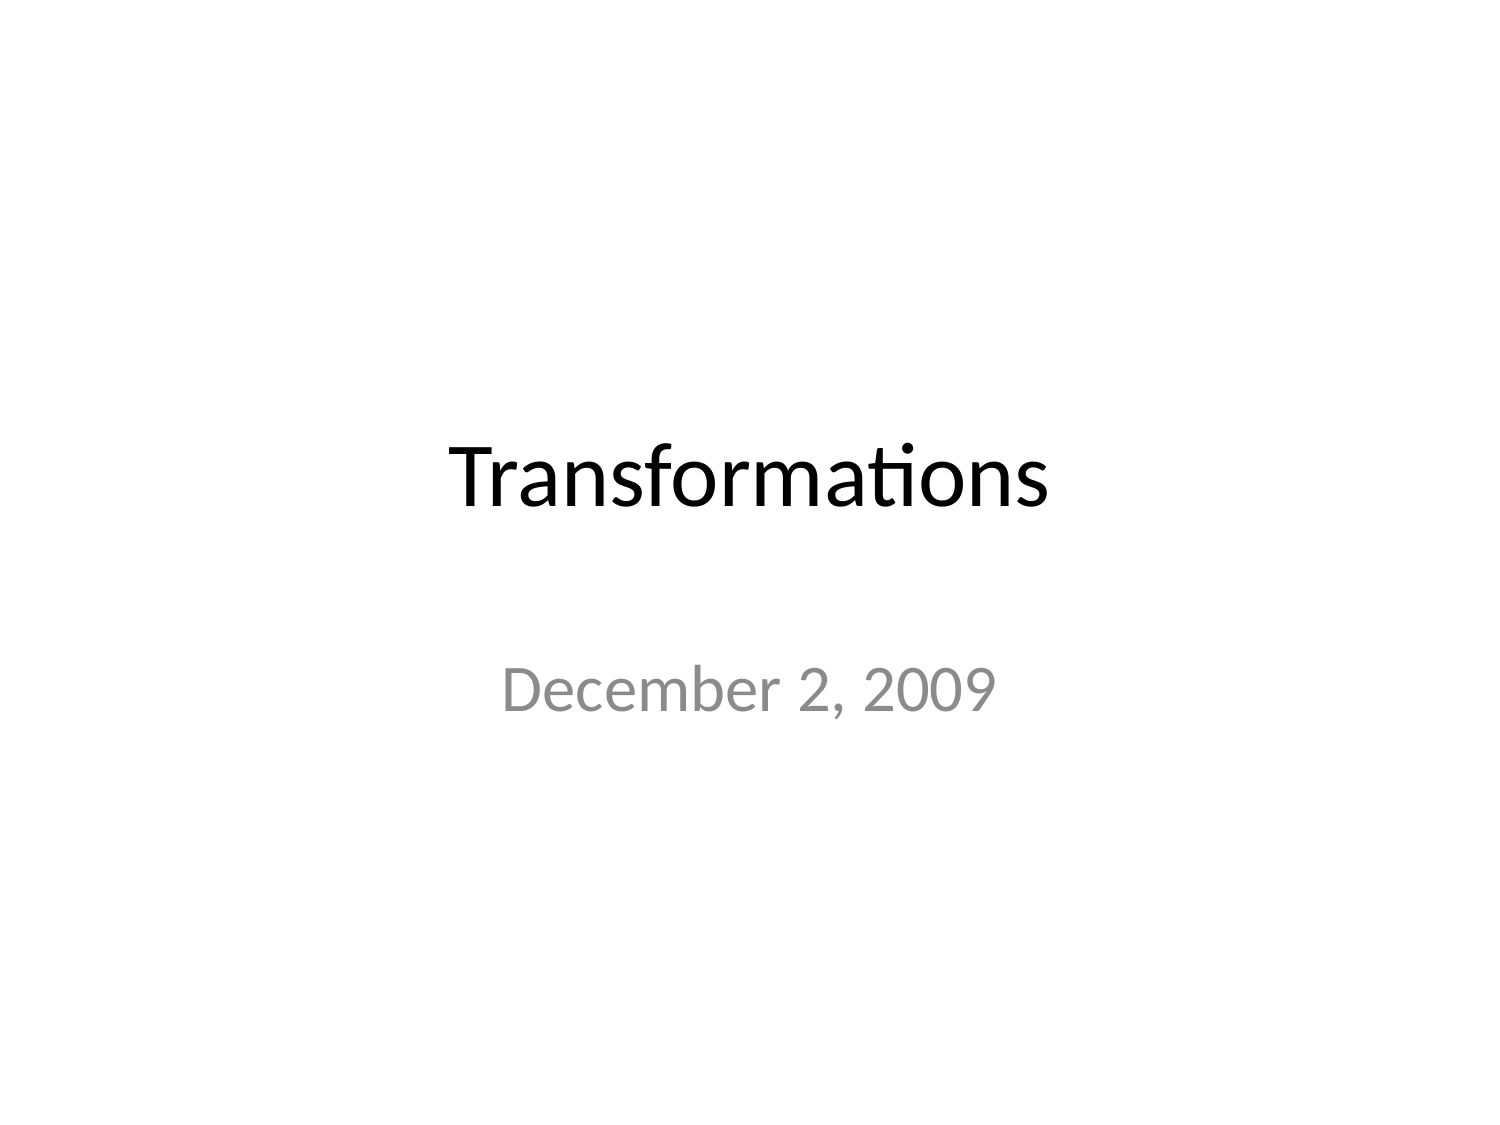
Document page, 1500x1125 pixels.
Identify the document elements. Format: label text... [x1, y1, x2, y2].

title Transformations [112, 349, 1388, 591]
subtitle December 2, 2009 [225, 637, 1275, 925]
